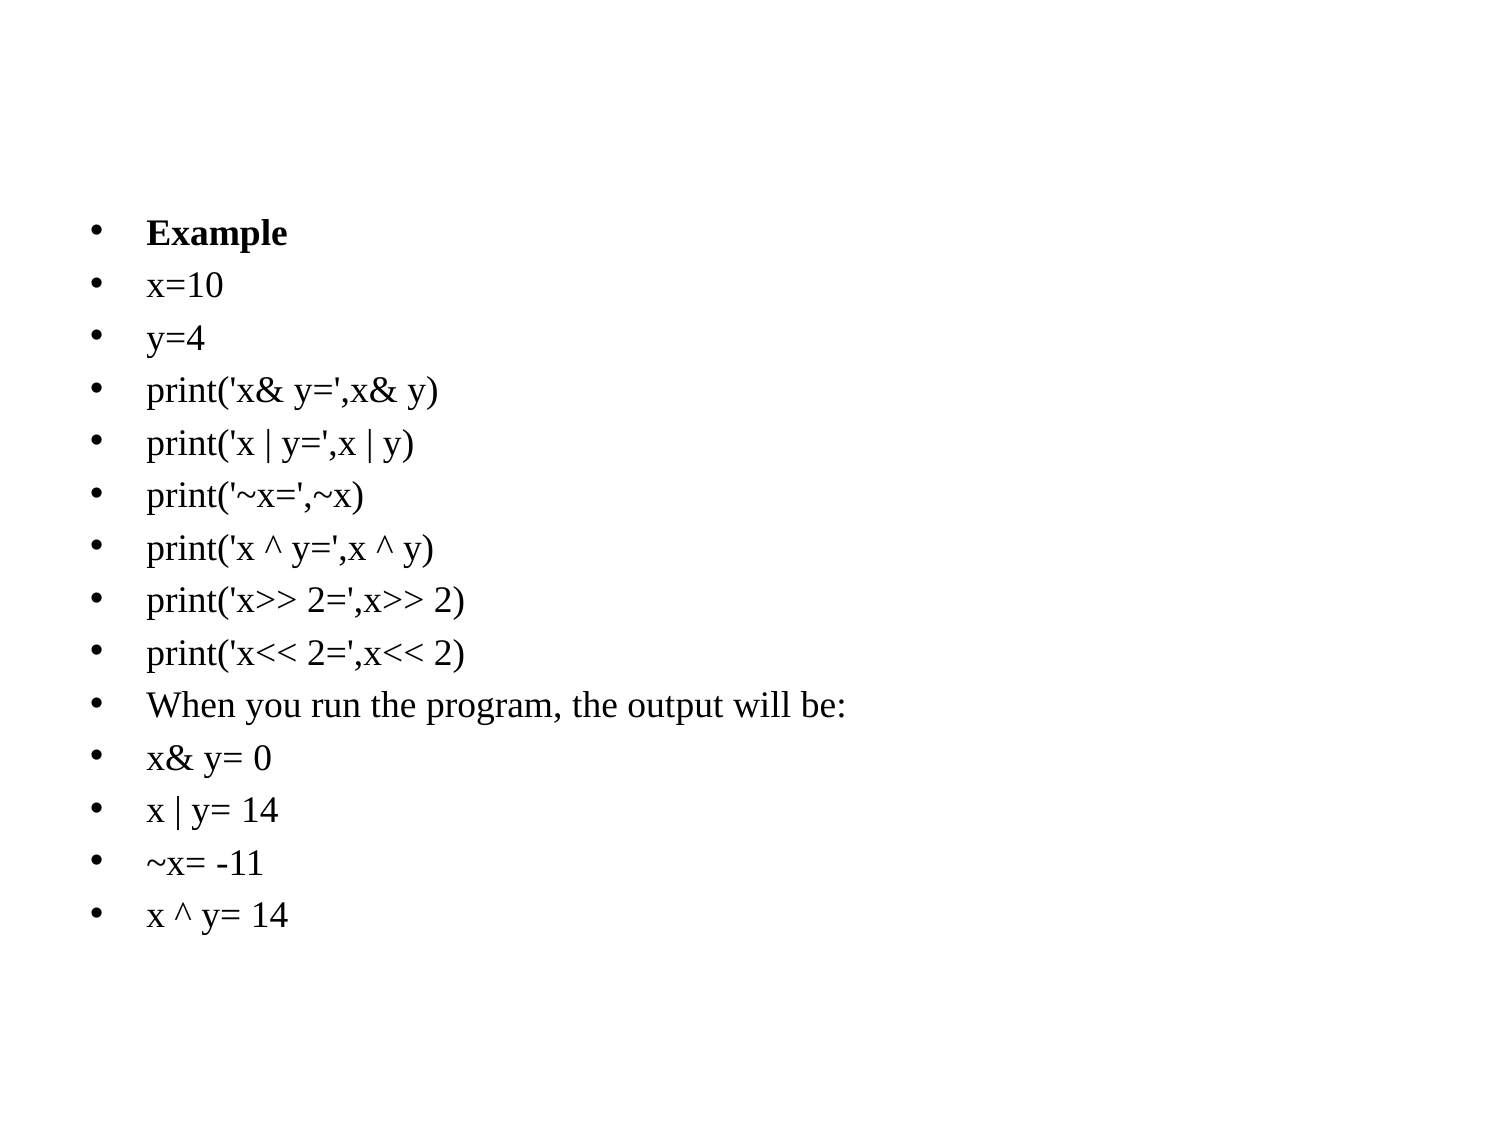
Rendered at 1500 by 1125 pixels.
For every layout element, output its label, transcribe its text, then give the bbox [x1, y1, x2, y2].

list Example x=10 y=4 print('x& y=',x& y) print('x | y=',x | y) print('~x=',~x) print('x ^ y=',x ^ y) print('x>> 2=',x>> 2) print('x<< 2=',x<< 2) When you run the program, the output will be: x& y= 0 x | y= 14 ~x= -11 x ^ y= 14 [75, 200, 1425, 1050]
